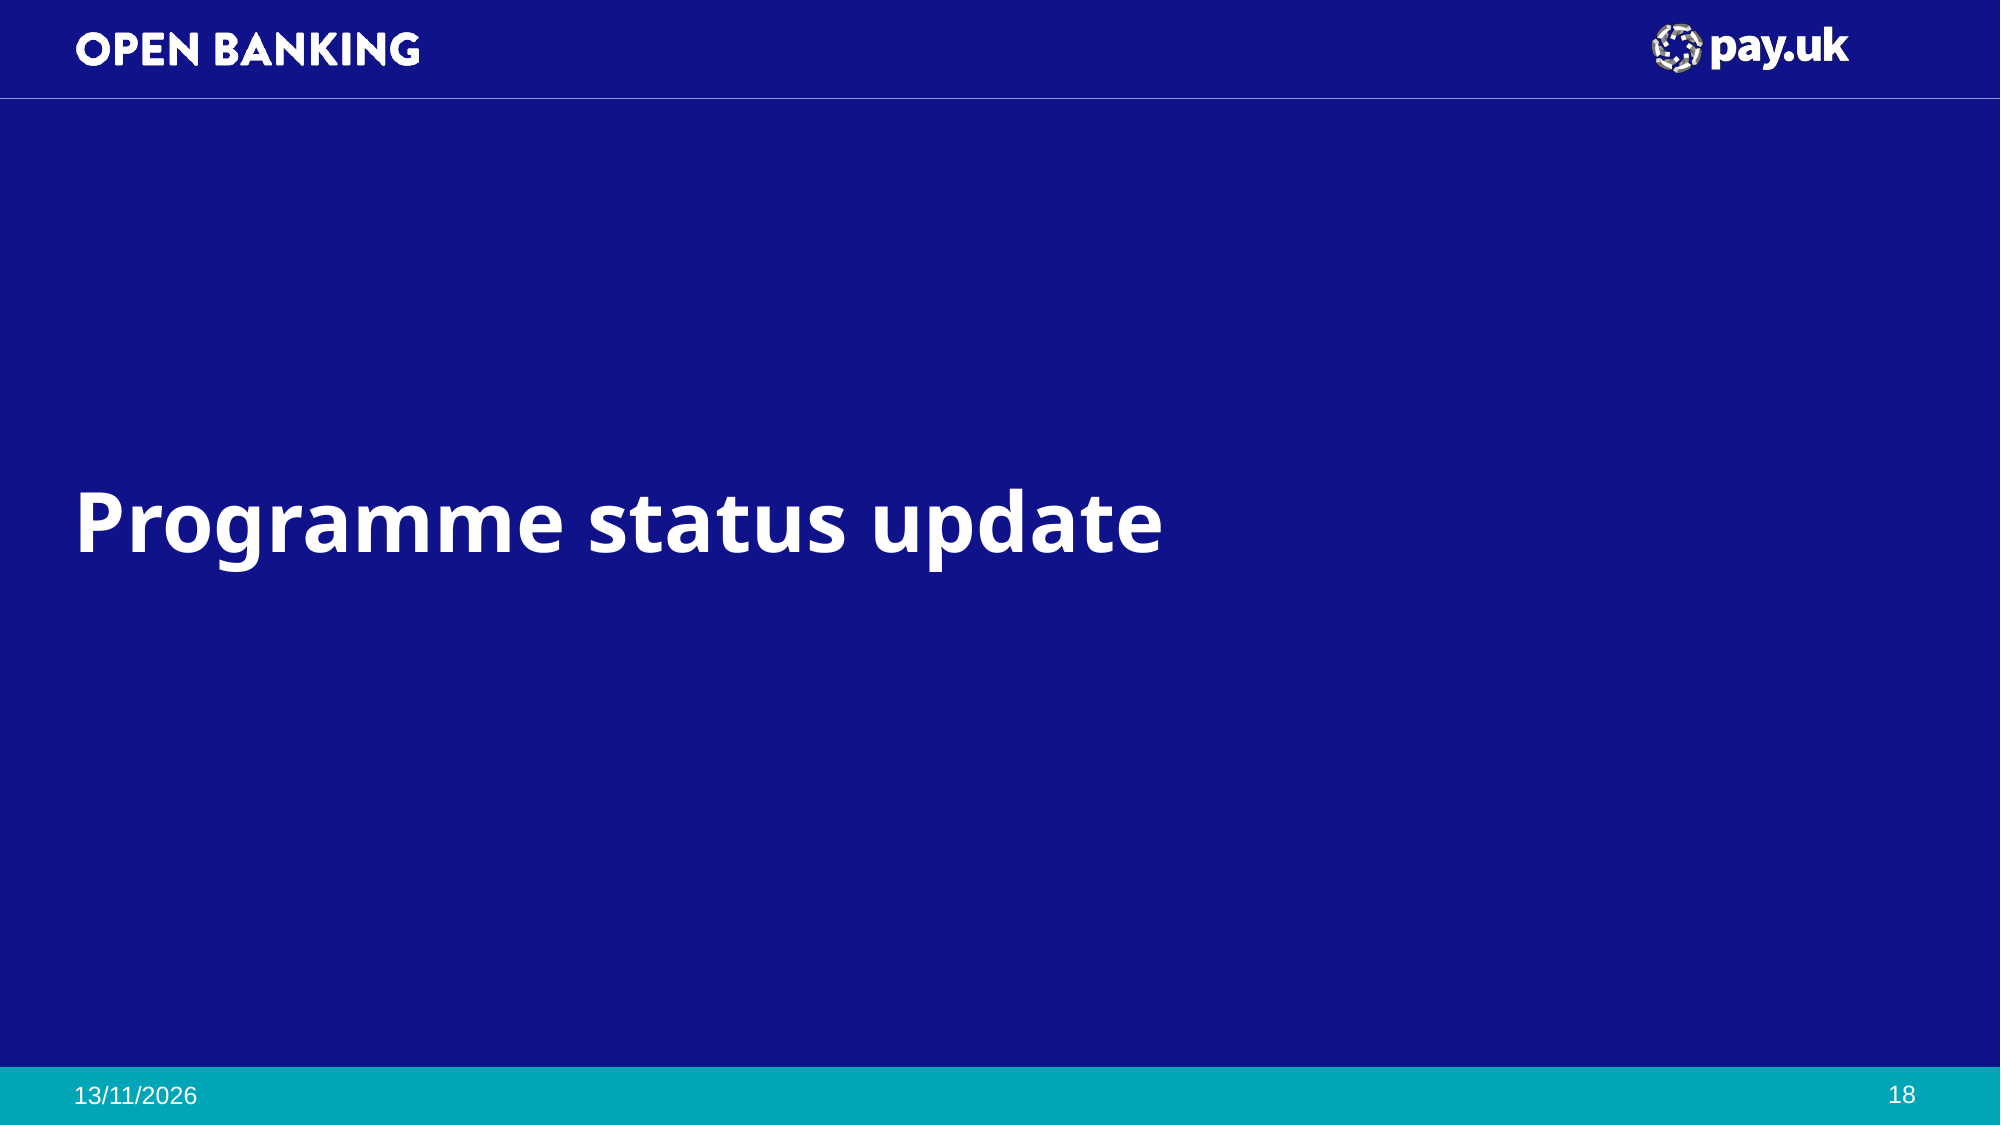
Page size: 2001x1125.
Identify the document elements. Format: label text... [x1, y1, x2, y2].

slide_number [59, 1065, 509, 1125]
footer [662, 1064, 1338, 1124]
picture [1644, 12, 1856, 78]
slide_number 18 [1412, 1064, 1932, 1124]
title Programme status update [59, 105, 1750, 576]
picture [43, 0, 452, 99]
